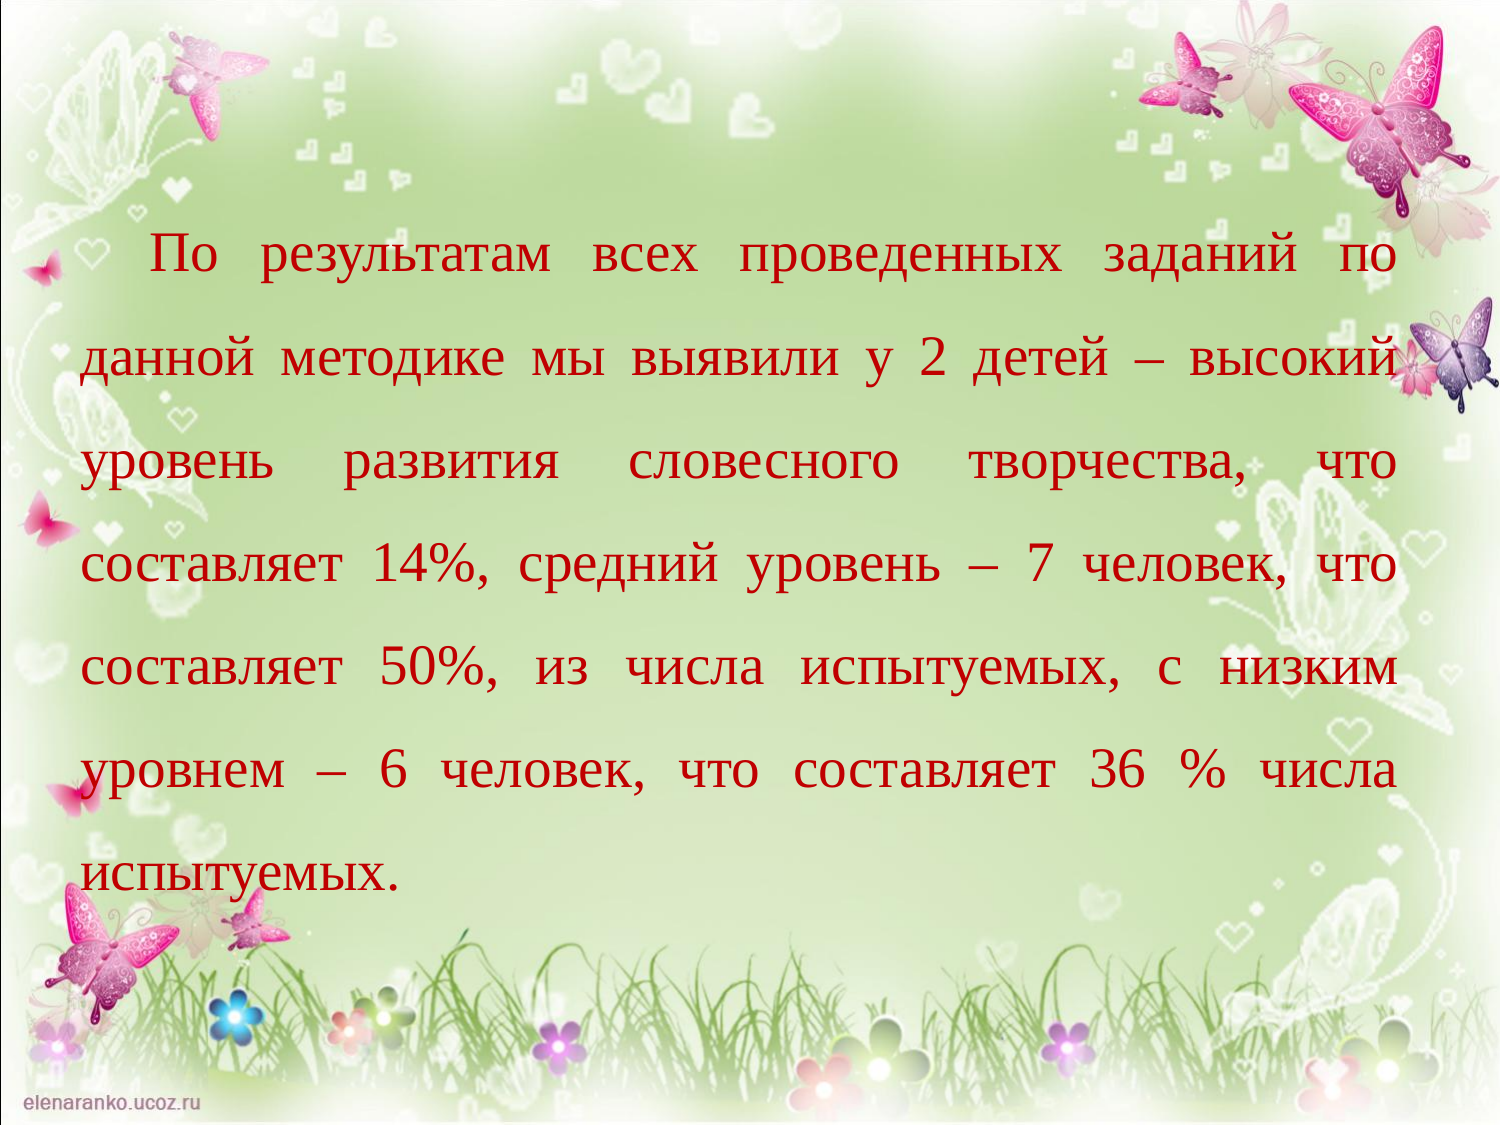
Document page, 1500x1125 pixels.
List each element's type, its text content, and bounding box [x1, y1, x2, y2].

picture [0, 0, 1500, 1125]
list По результатам всех проведенных заданий по данной методике мы выявили у 2 детей – высокий уровень развития словесного творчества, что составляет 14%, средний уровень – 7 человек, что составляет 50%, из числа испытуемых, с низким уровнем – 6 человек, что составляет 36 % числа испытуемых. [64, 172, 1415, 916]
